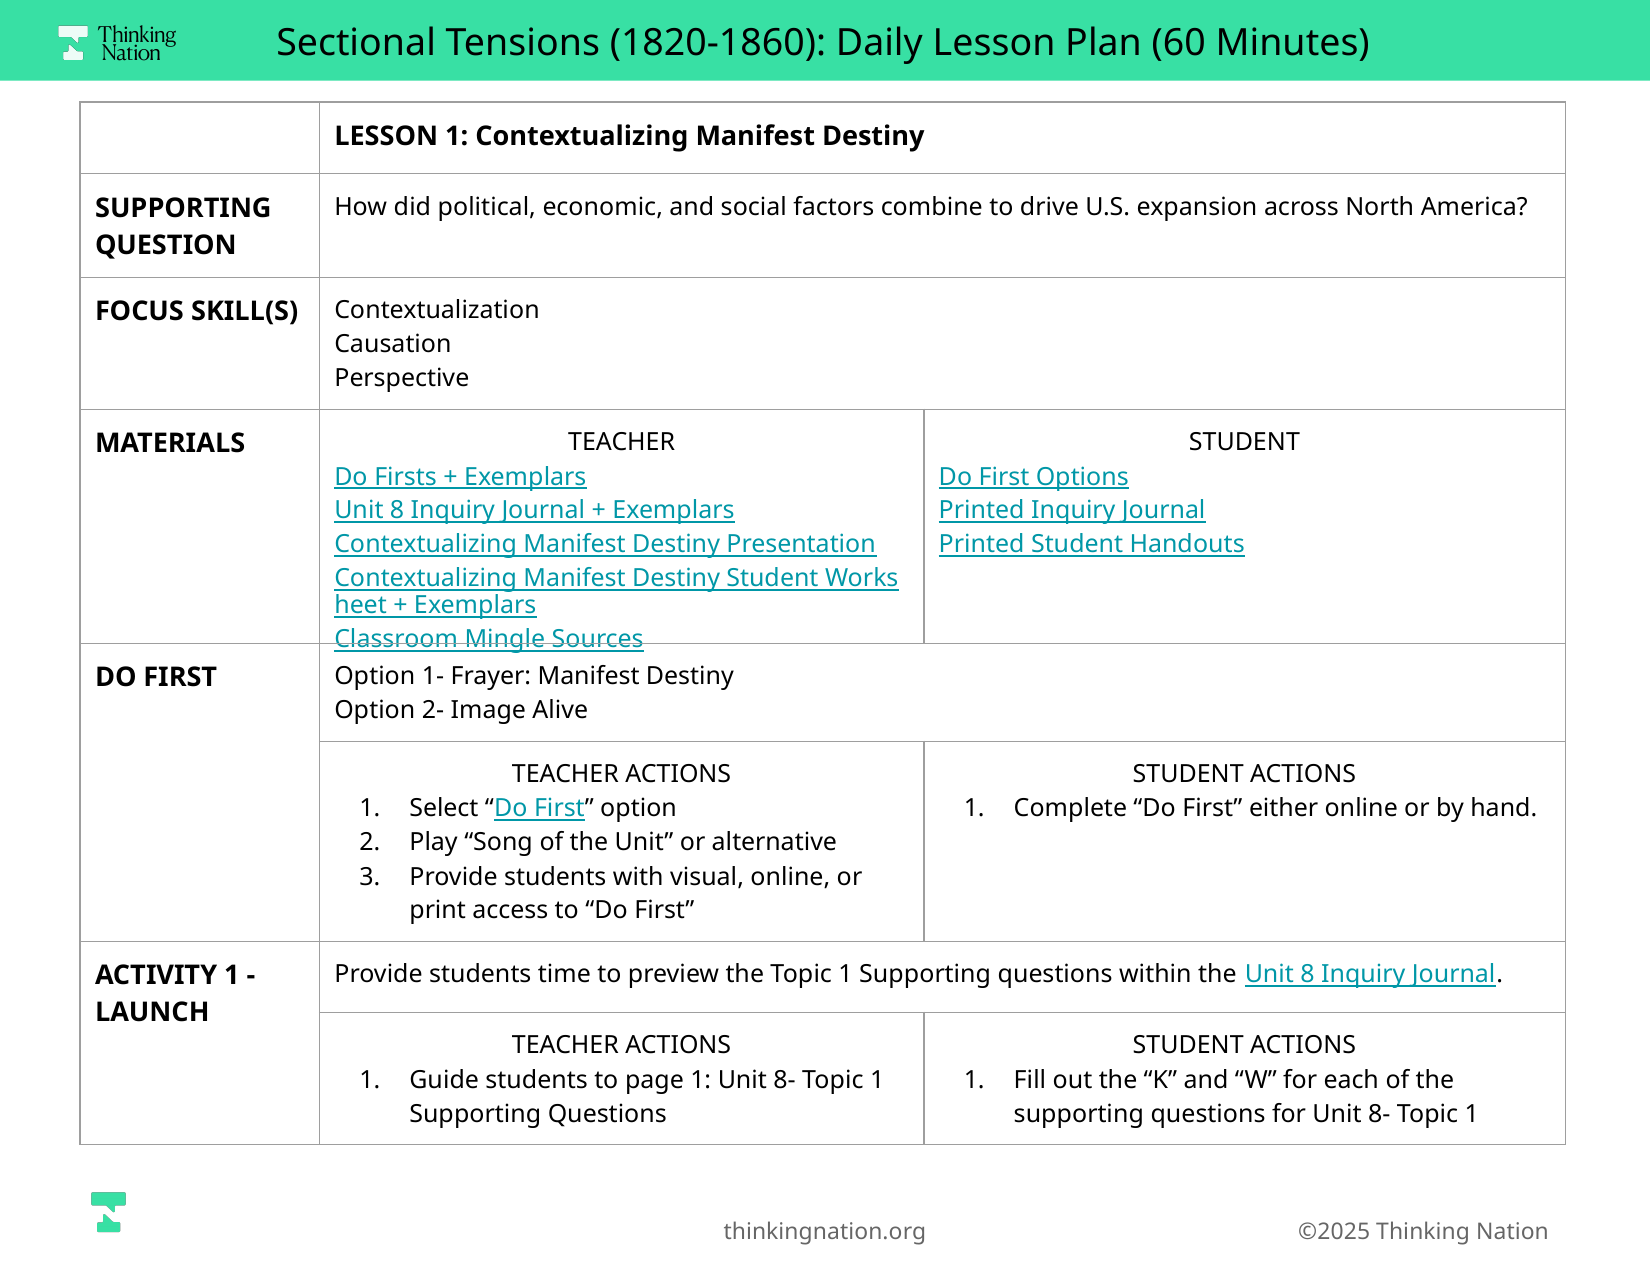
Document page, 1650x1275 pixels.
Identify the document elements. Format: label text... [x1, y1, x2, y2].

table_cell TEACHER Do Firsts + Exemplars Unit 8 Inquiry Journal + Exemplars Contextualizing Manifest Destiny Presentation Contextualizing Manifest Destiny Student Worksheet + Exemplars Classroom Mingle Sources [320, 410, 923, 643]
table_cell STUDENT ACTIONS Complete “Do First” either online or by hand. [925, 742, 1565, 941]
table_cell STUDENT ACTIONS Fill out the “K” and “W” for each of the supporting questions for Unit 8- Topic 1 [925, 1013, 1565, 1144]
text_box thinkingnation.org [629, 1200, 1021, 1240]
table_cell Option 1- Frayer: Manifest Destiny Option 2- Image Alive [320, 644, 1565, 741]
table_cell TEACHER ACTIONS Select “Do First” option Play “Song of the Unit” or alternative Provide students with visual, online, or print access to “Do First” [320, 742, 923, 941]
picture [45, 14, 180, 71]
text_box Sectional Tensions (1820-1860): Daily Lesson Plan (60 Minutes) [0, 0, 1650, 81]
table_cell SUPPORTING QUESTION [81, 174, 319, 277]
table_cell STUDENT Do First Options Printed Inquiry Journal Printed Student Handouts [925, 410, 1565, 643]
table_cell Provide students time to preview the Topic 1 Supporting questions within the Unit 8 Inquiry Journal. [320, 942, 1565, 1012]
table_cell TEACHER ACTIONS Guide students to page 1: Unit 8- Topic 1 Supporting Questions [320, 1013, 923, 1144]
table_cell DO FIRST [81, 644, 319, 941]
table_cell Contextualization Causation Perspective [320, 278, 1565, 409]
table_cell How did political, economic, and social factors combine to drive U.S. expansion across North America? [320, 174, 1565, 277]
table_cell FOCUS SKILL(S) [81, 278, 319, 409]
table_header LESSON 1: Contextualizing Manifest Destiny [320, 103, 1565, 173]
table_cell MATERIALS [81, 410, 319, 643]
picture [80, 1184, 136, 1240]
text_box ©2025 Thinking Nation [1174, 1200, 1566, 1240]
table_header [81, 103, 319, 173]
table_cell ACTIVITY 1 - LAUNCH [81, 942, 319, 1144]
